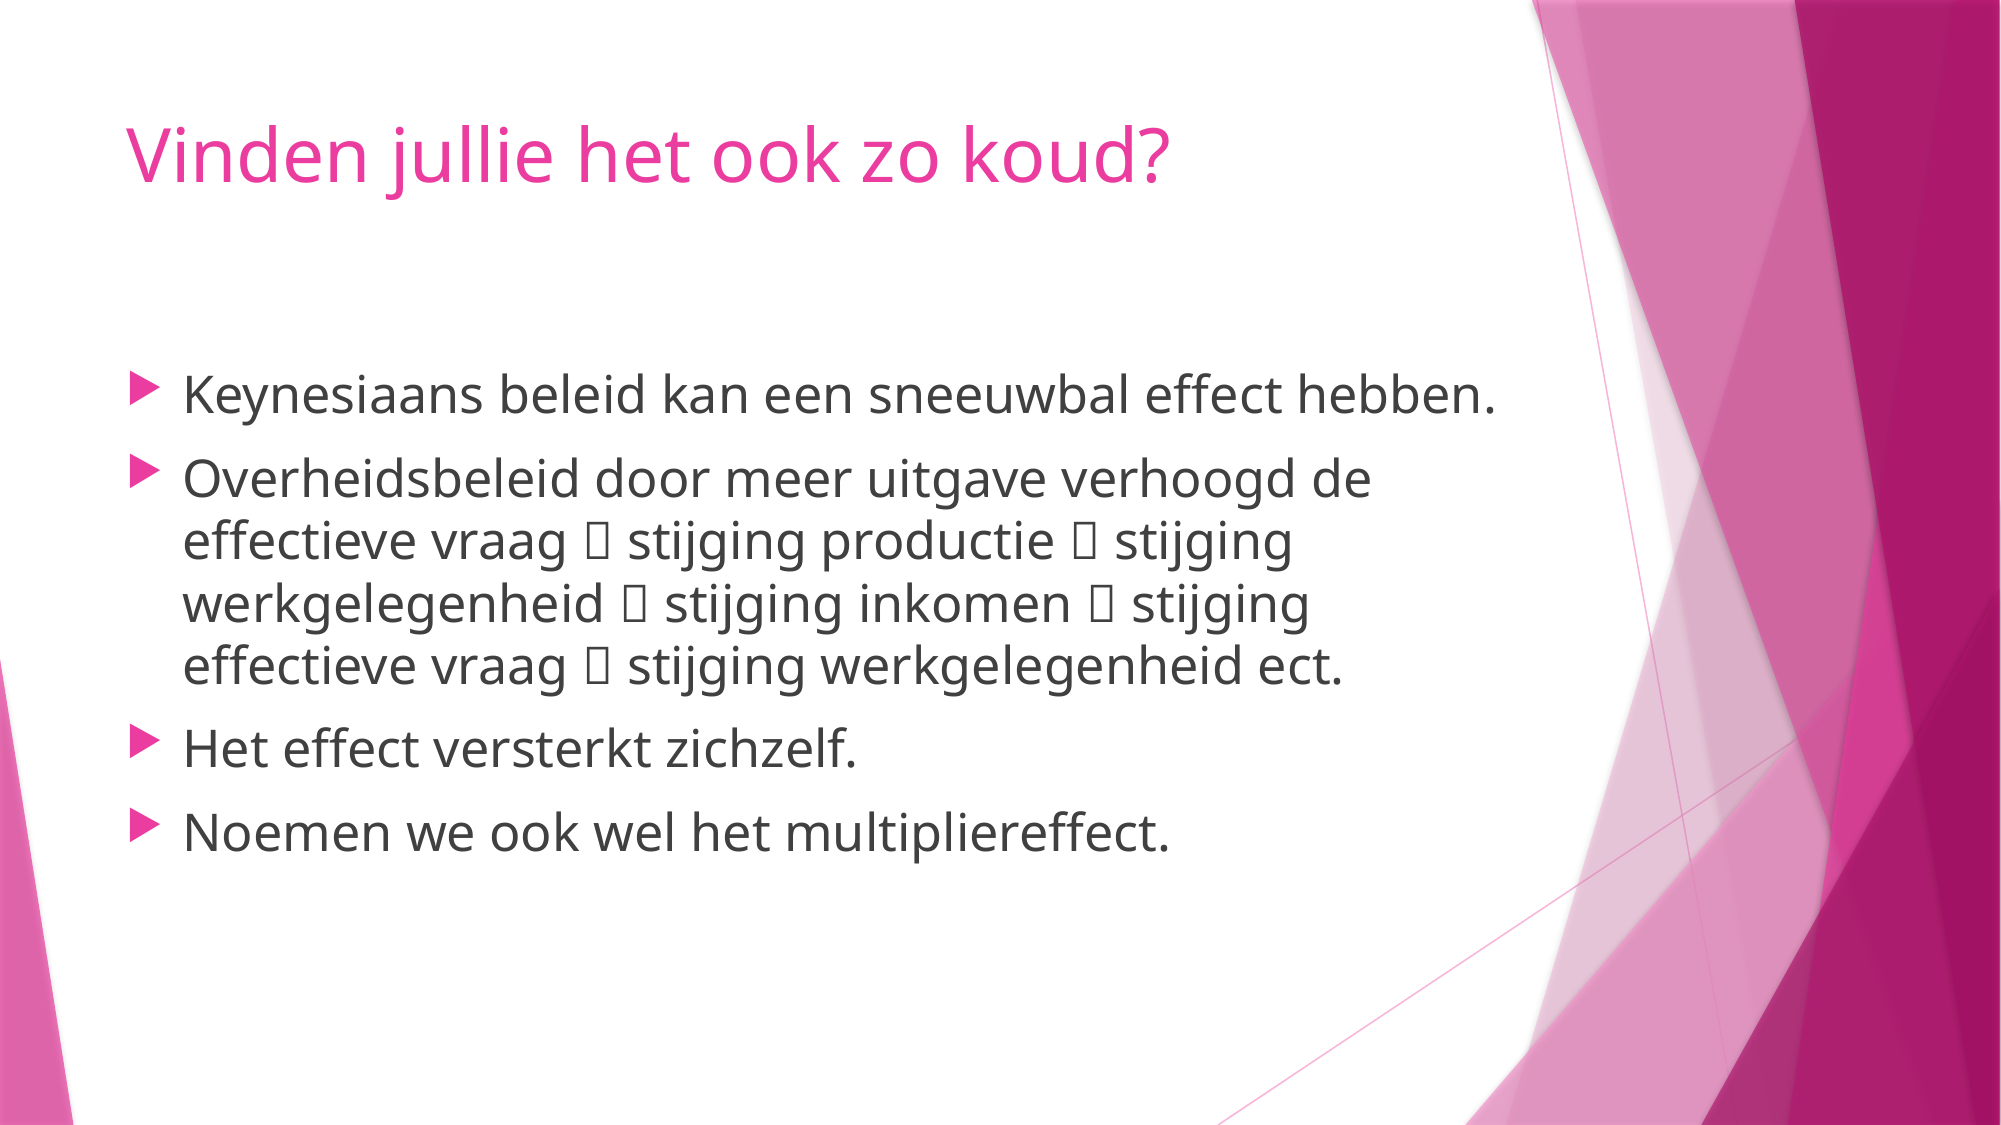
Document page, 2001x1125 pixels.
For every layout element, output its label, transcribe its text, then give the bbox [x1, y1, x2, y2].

list Keynesiaans beleid kan een sneeuwbal effect hebben. Overheidsbeleid door meer uitgave verhoogd de effectieve vraag  stijging productie  stijging werkgelegenheid  stijging inkomen  stijging effectieve vraag  stijging werkgelegenheid ect. Het effect versterkt zichzelf. Noemen we ook wel het multipliereffect. [111, 354, 1522, 992]
title Vinden jullie het ook zo koud? [111, 99, 1522, 317]
